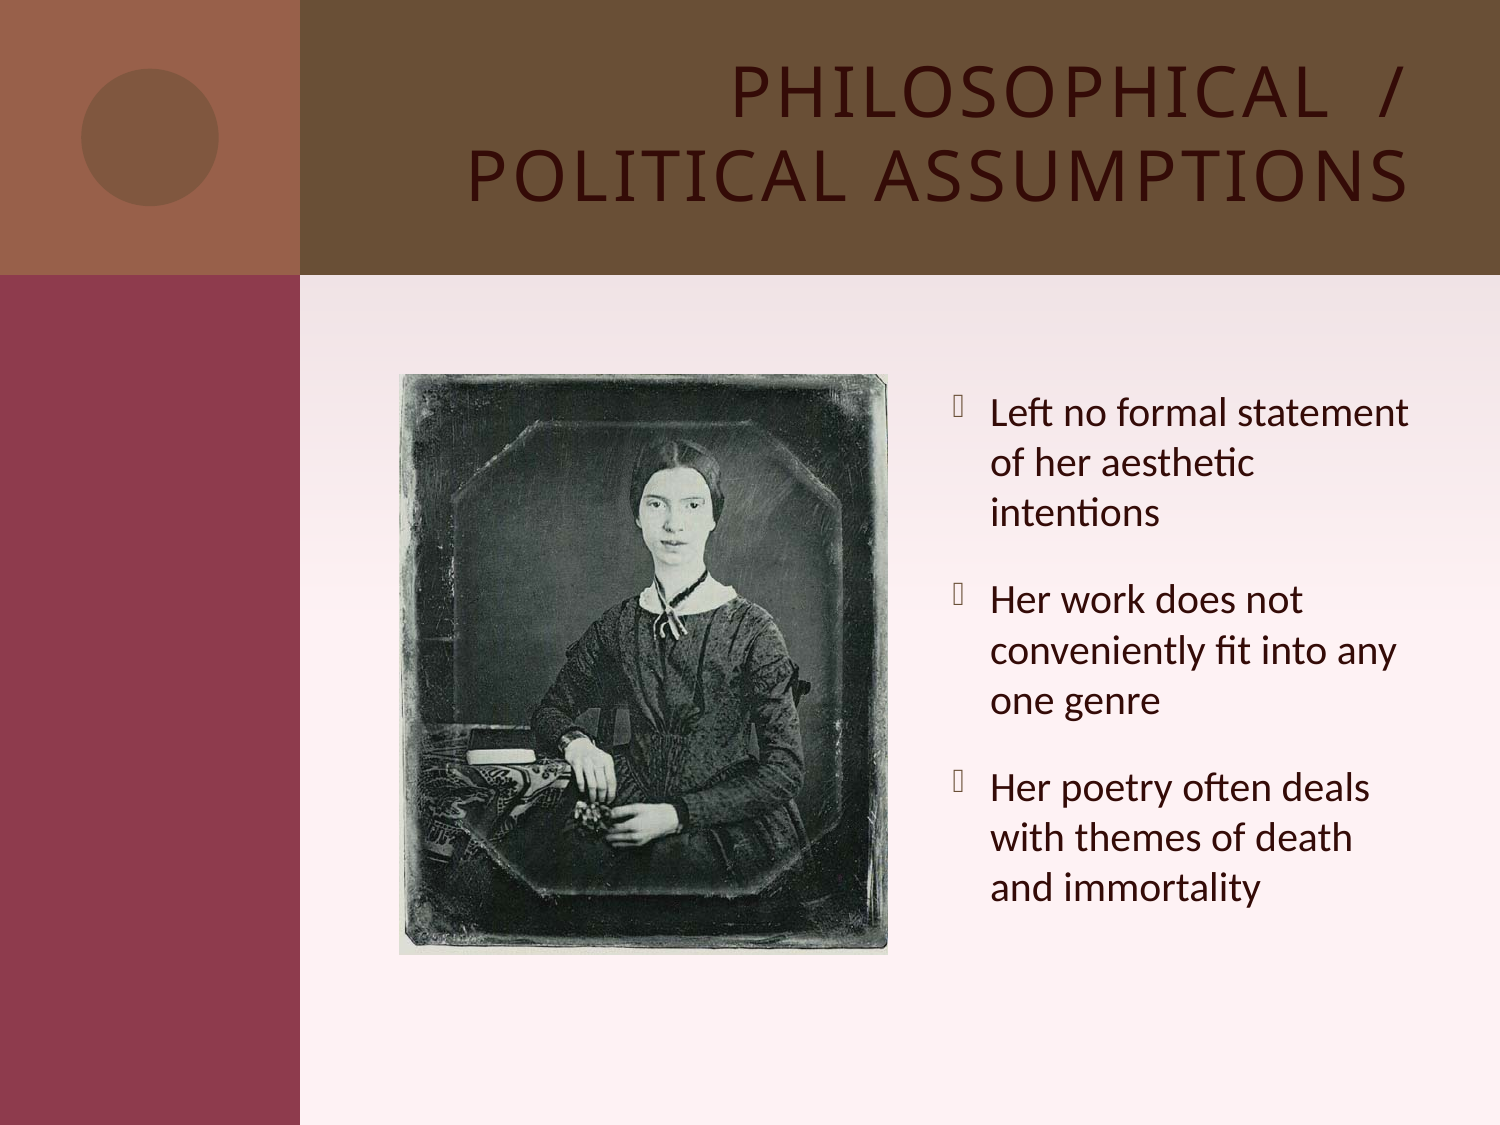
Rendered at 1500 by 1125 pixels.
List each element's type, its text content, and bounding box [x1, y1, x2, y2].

list Left no formal statement of her aesthetic intentions Her work does not conveniently fit into any one genre Her poetry often deals with themes of death and immortality [937, 377, 1425, 1005]
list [399, 374, 888, 956]
title Philosophical / Political Assumptions [399, 37, 1425, 225]
